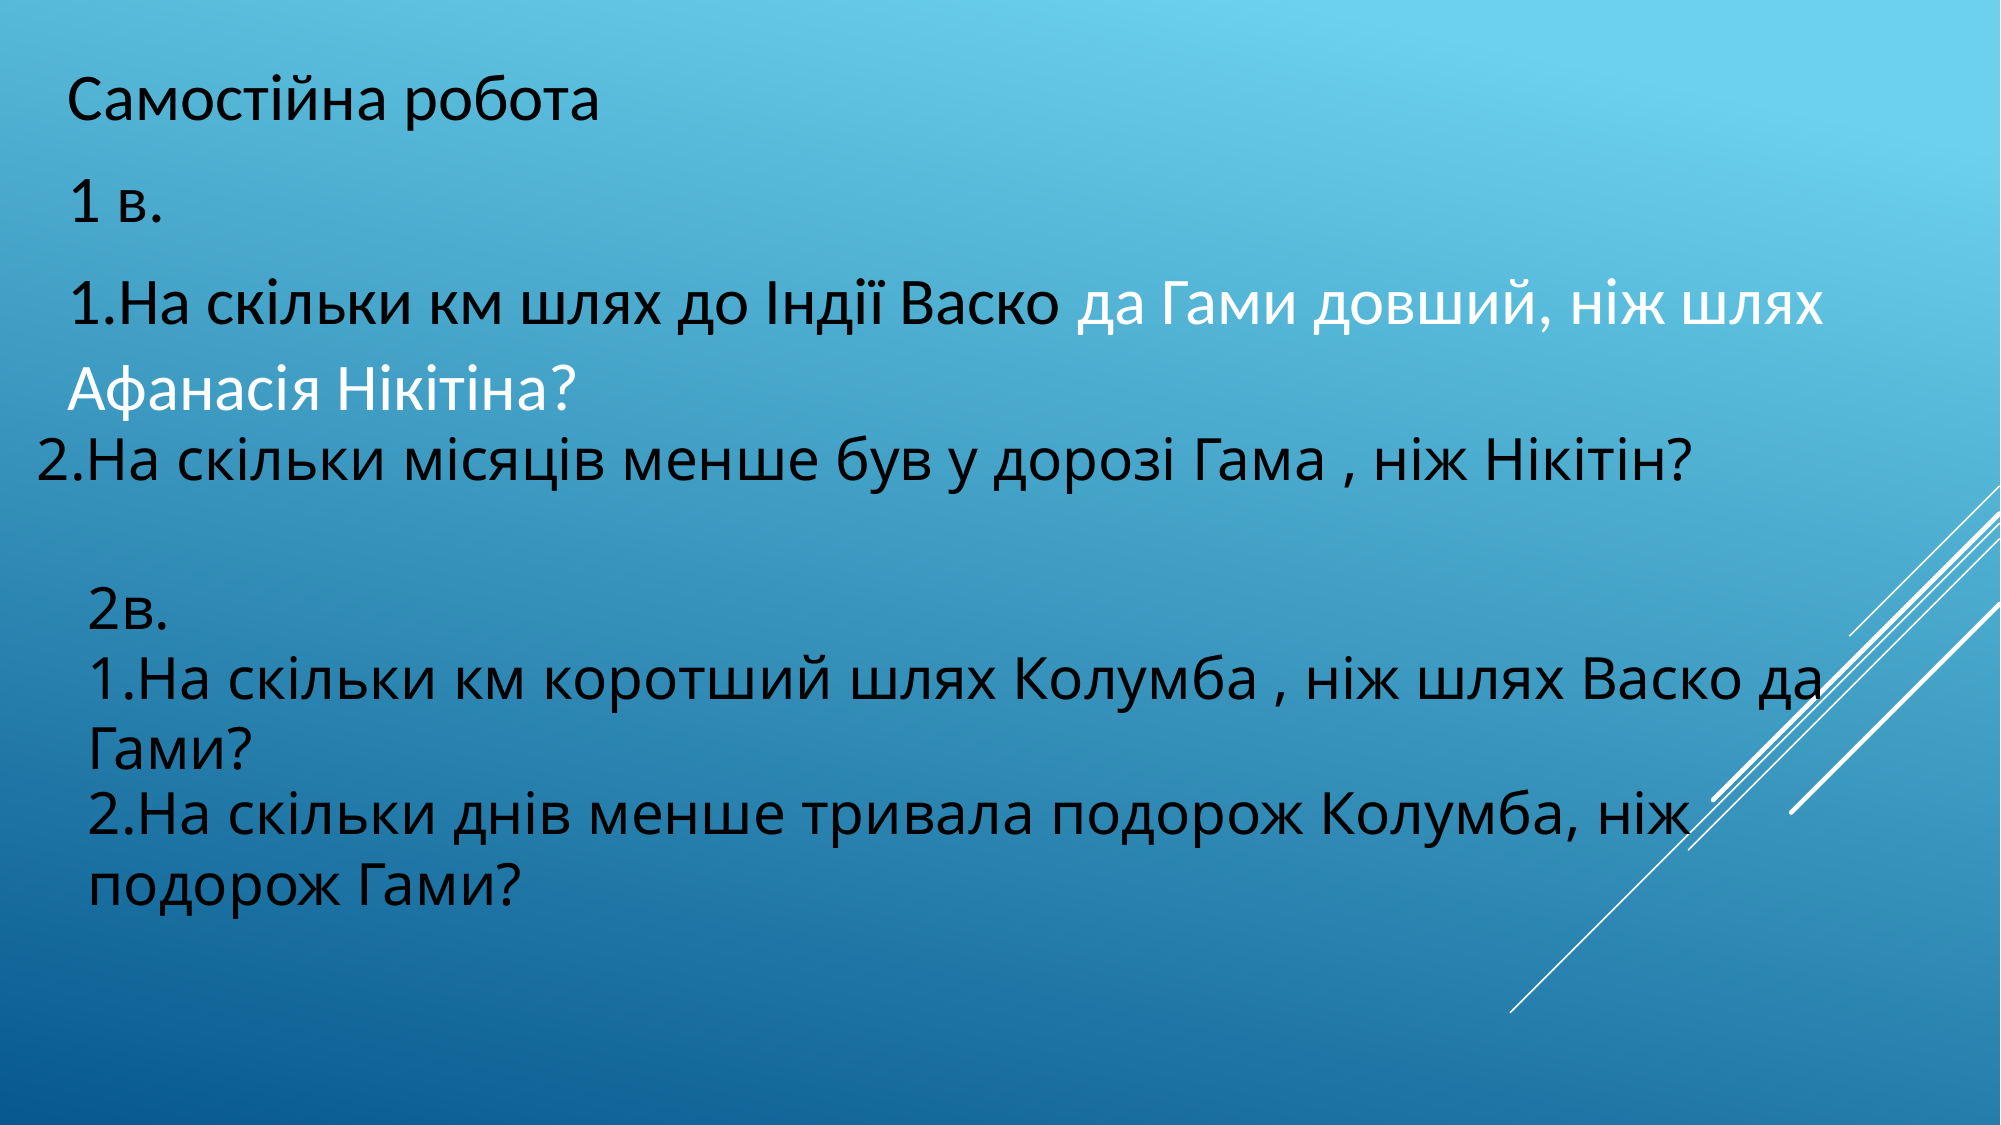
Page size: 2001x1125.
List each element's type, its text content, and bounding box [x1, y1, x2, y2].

text_box 2в. 1.На скільки км коротший шлях Колумба , ніж шлях Васко да Гами? [72, 563, 1953, 769]
text_box Самостійна робота 1 в. 1.На скільки км шлях до Індії Васко да Гами довший, ніж шлях Афанасія Нікітіна? [53, 40, 1933, 431]
text_box 2.На скільки місяців менше був у дорозі Гама , ніж Нікітін? [22, 205, 1871, 500]
text_box 2.На скільки днів менше тривала подорож Колумба, ніж подорож Гами? [72, 769, 1953, 924]
